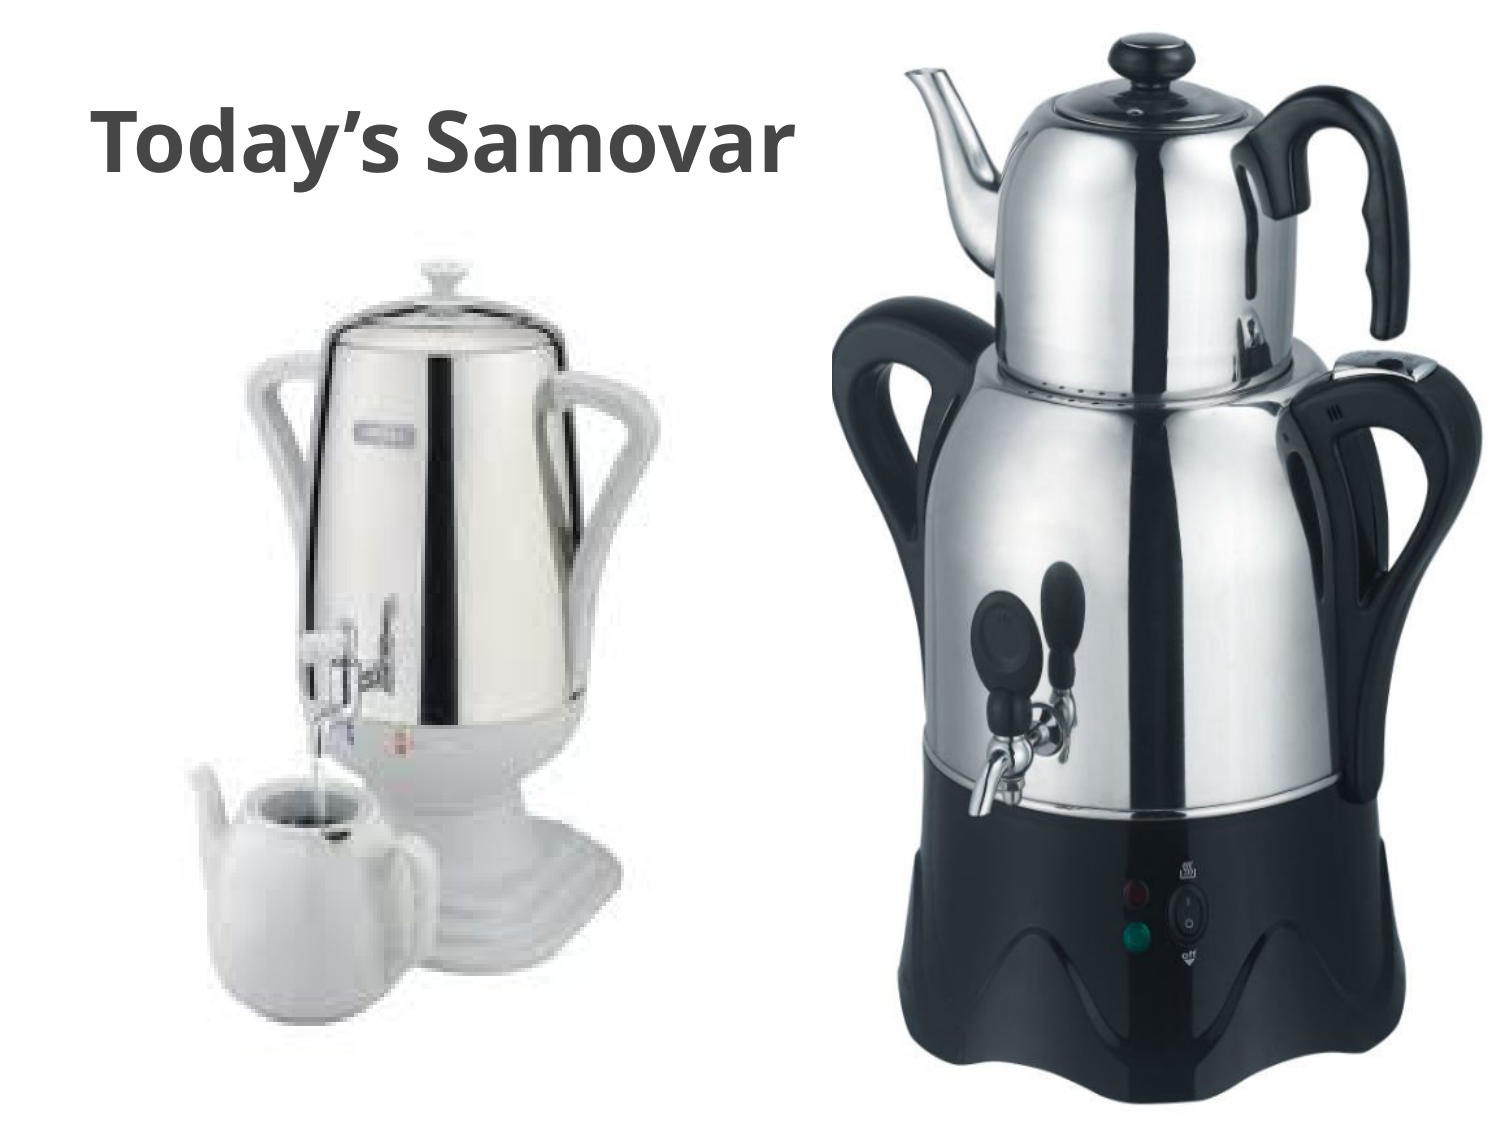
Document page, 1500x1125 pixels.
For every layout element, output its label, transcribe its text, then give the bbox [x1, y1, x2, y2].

title Today’s Samovar [75, 45, 814, 198]
picture [0, 0, 1500, 1125]
